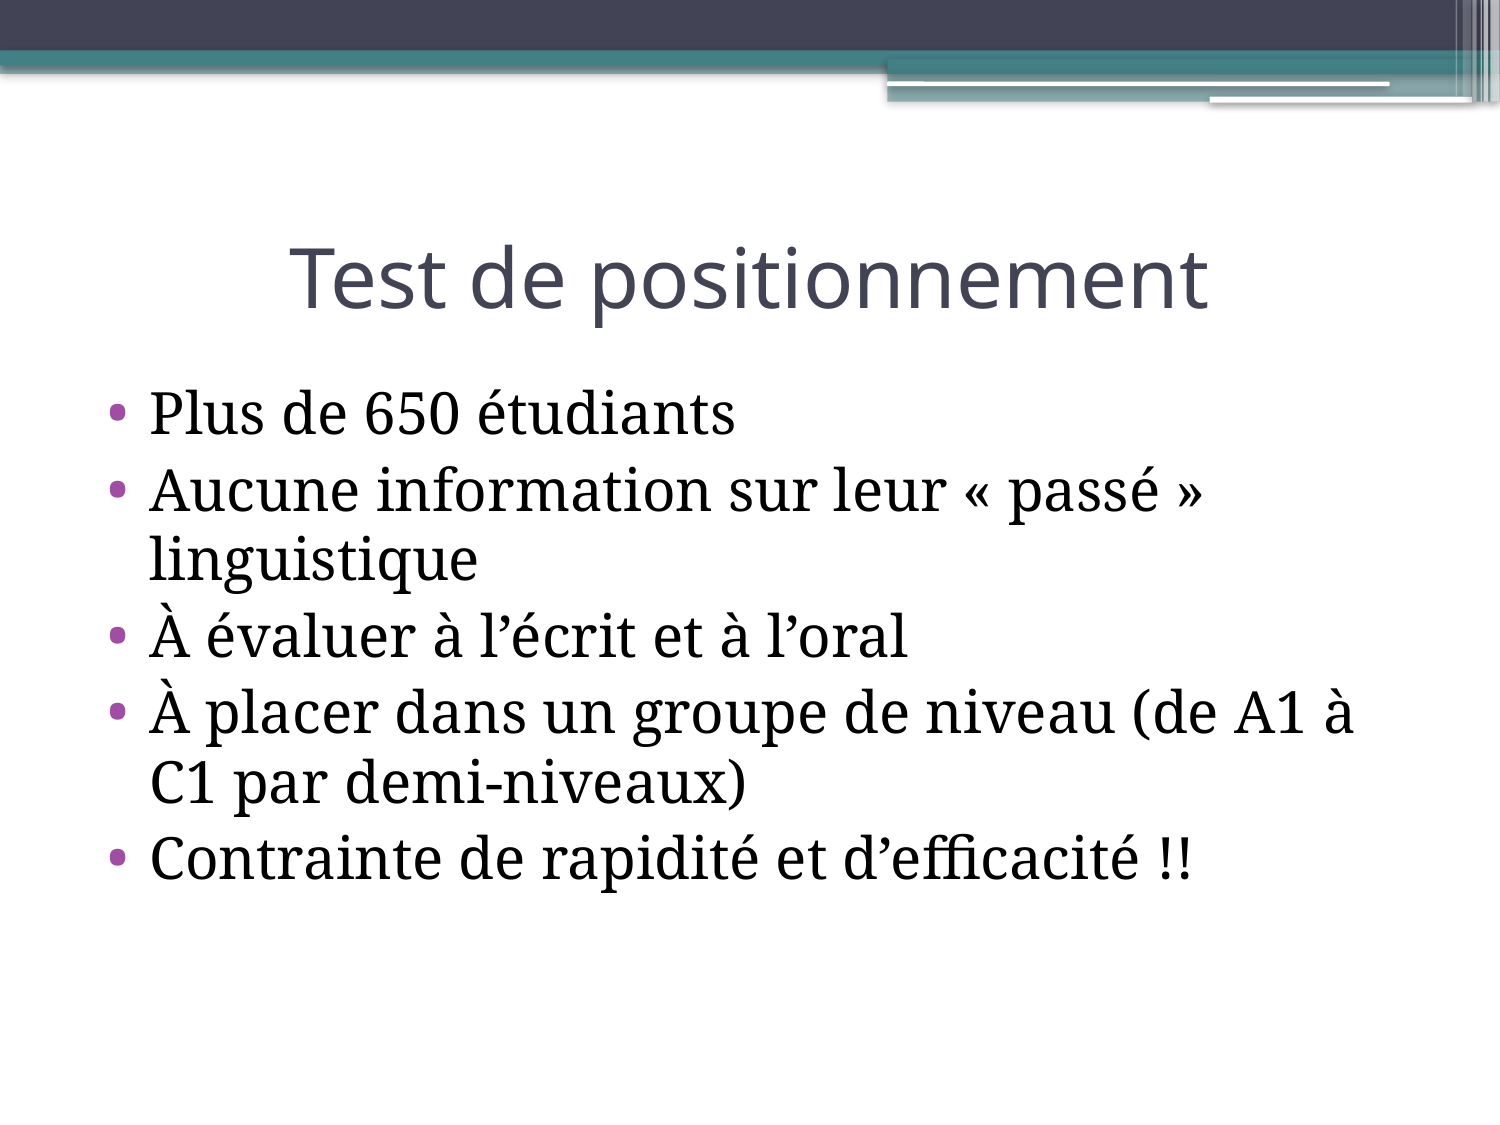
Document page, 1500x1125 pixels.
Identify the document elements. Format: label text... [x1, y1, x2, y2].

list Plus de 650 étudiants Aucune information sur leur « passé » linguistique À évaluer à l’écrit et à l’oral À placer dans un groupe de niveau (de A1 à C1 par demi-niveaux) Contrainte de rapidité et d’efficacité !! [75, 368, 1425, 1079]
title Test de positionnement [75, 187, 1425, 363]
